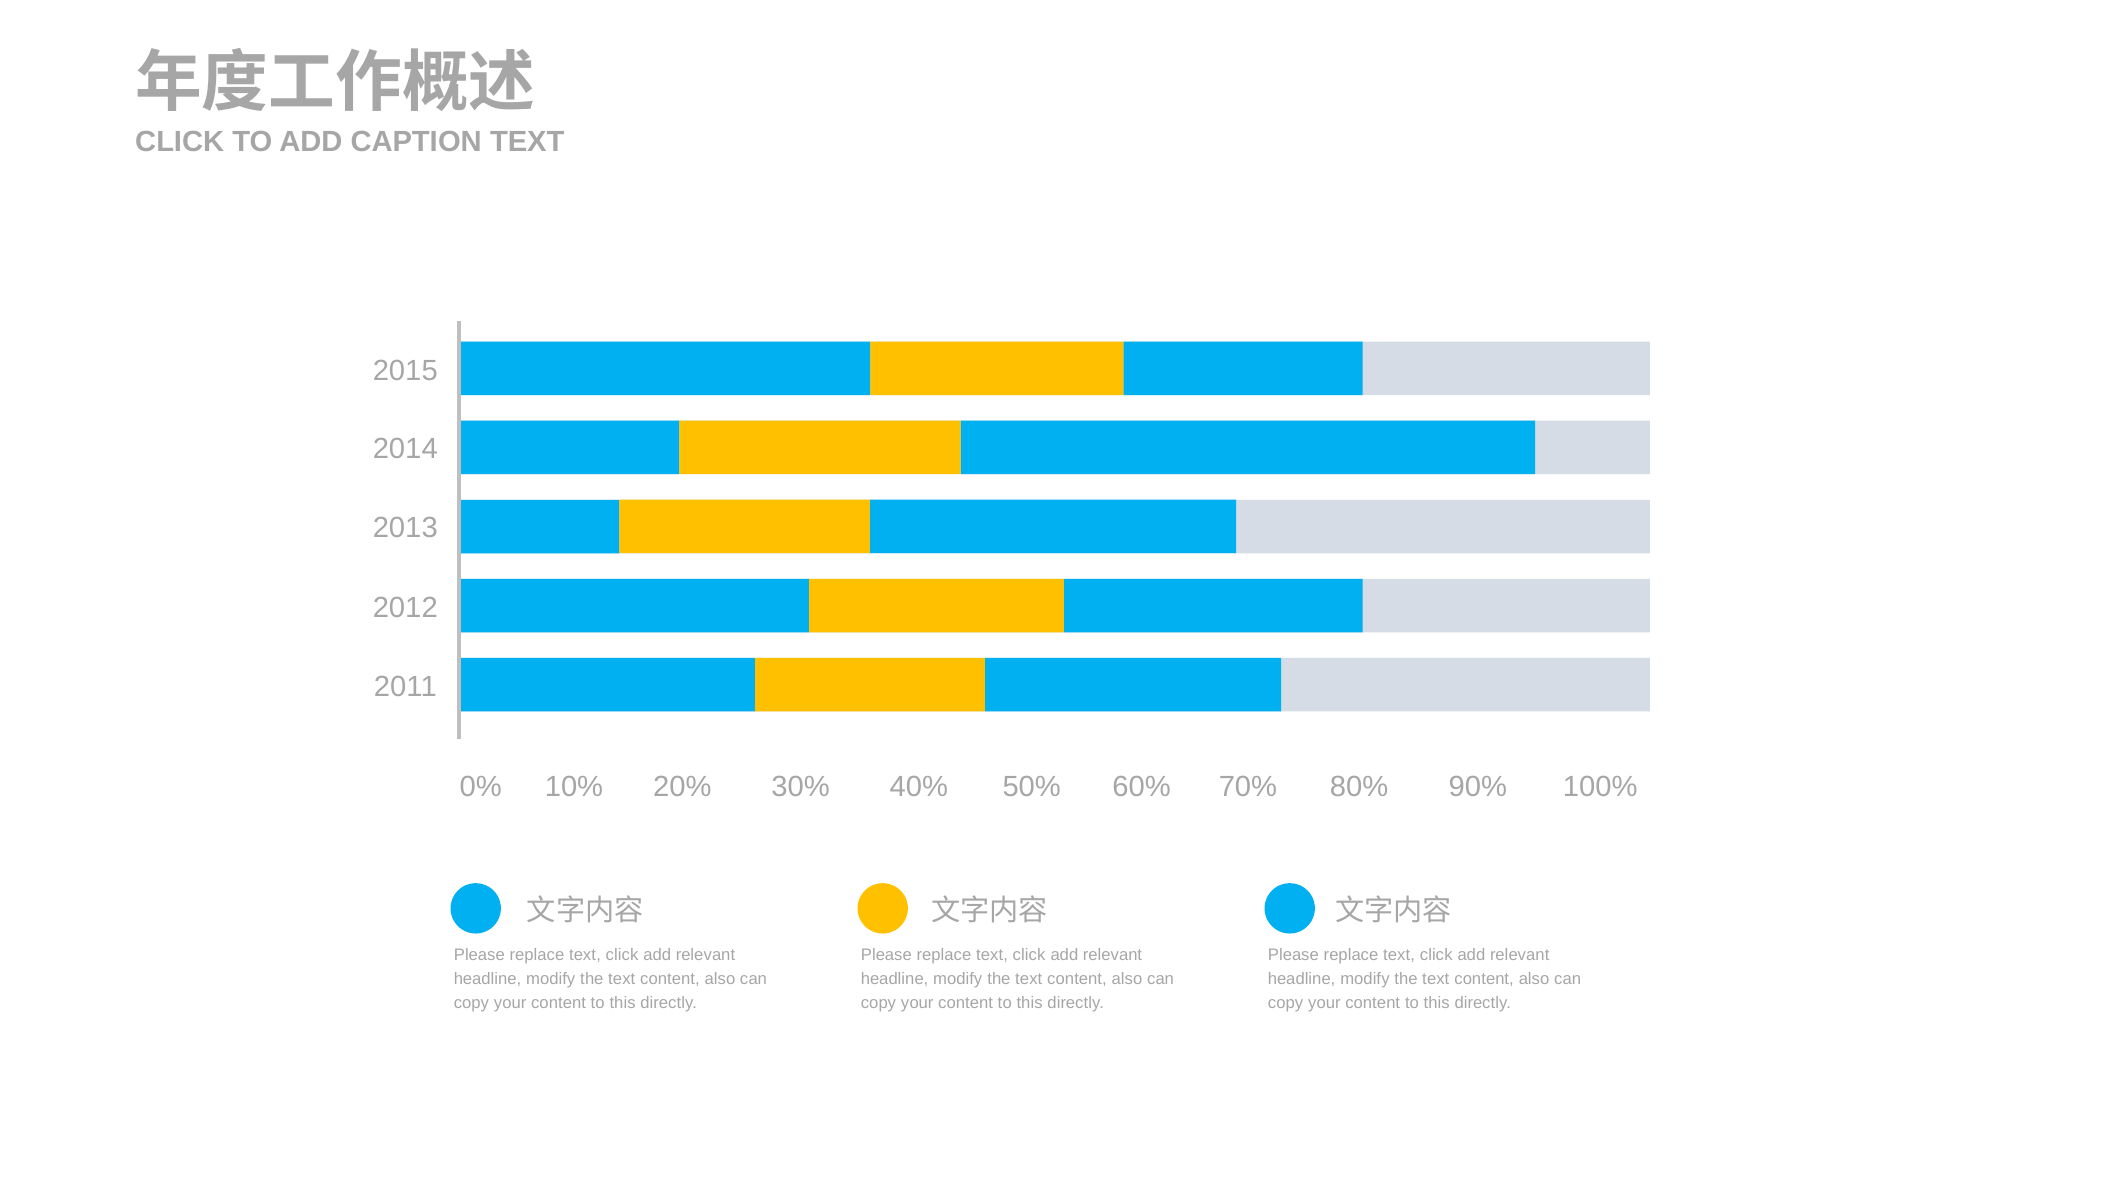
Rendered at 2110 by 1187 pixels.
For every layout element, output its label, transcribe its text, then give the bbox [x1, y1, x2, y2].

text_box 文字内容 [1320, 876, 1468, 932]
text_box [856, 882, 909, 932]
text_box [1263, 882, 1316, 932]
text_box CLICK TO ADD CAPTION TEXT [135, 122, 596, 158]
text_box 文字内容 [512, 876, 659, 932]
text_box [449, 882, 502, 932]
text_box Please replace text, click add relevant headline, modify the text content, also can copy your content to this directly. [439, 932, 808, 1020]
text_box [357, 321, 1654, 807]
text_box 文字内容 [916, 876, 1063, 932]
text_box Please replace text, click add relevant headline, modify the text content, also can copy your content to this directly. [1253, 932, 1622, 1020]
text_box Please replace text, click add relevant headline, modify the text content, also can copy your content to this directly. [846, 932, 1215, 1020]
text_box 年度工作概述 [135, 38, 596, 119]
